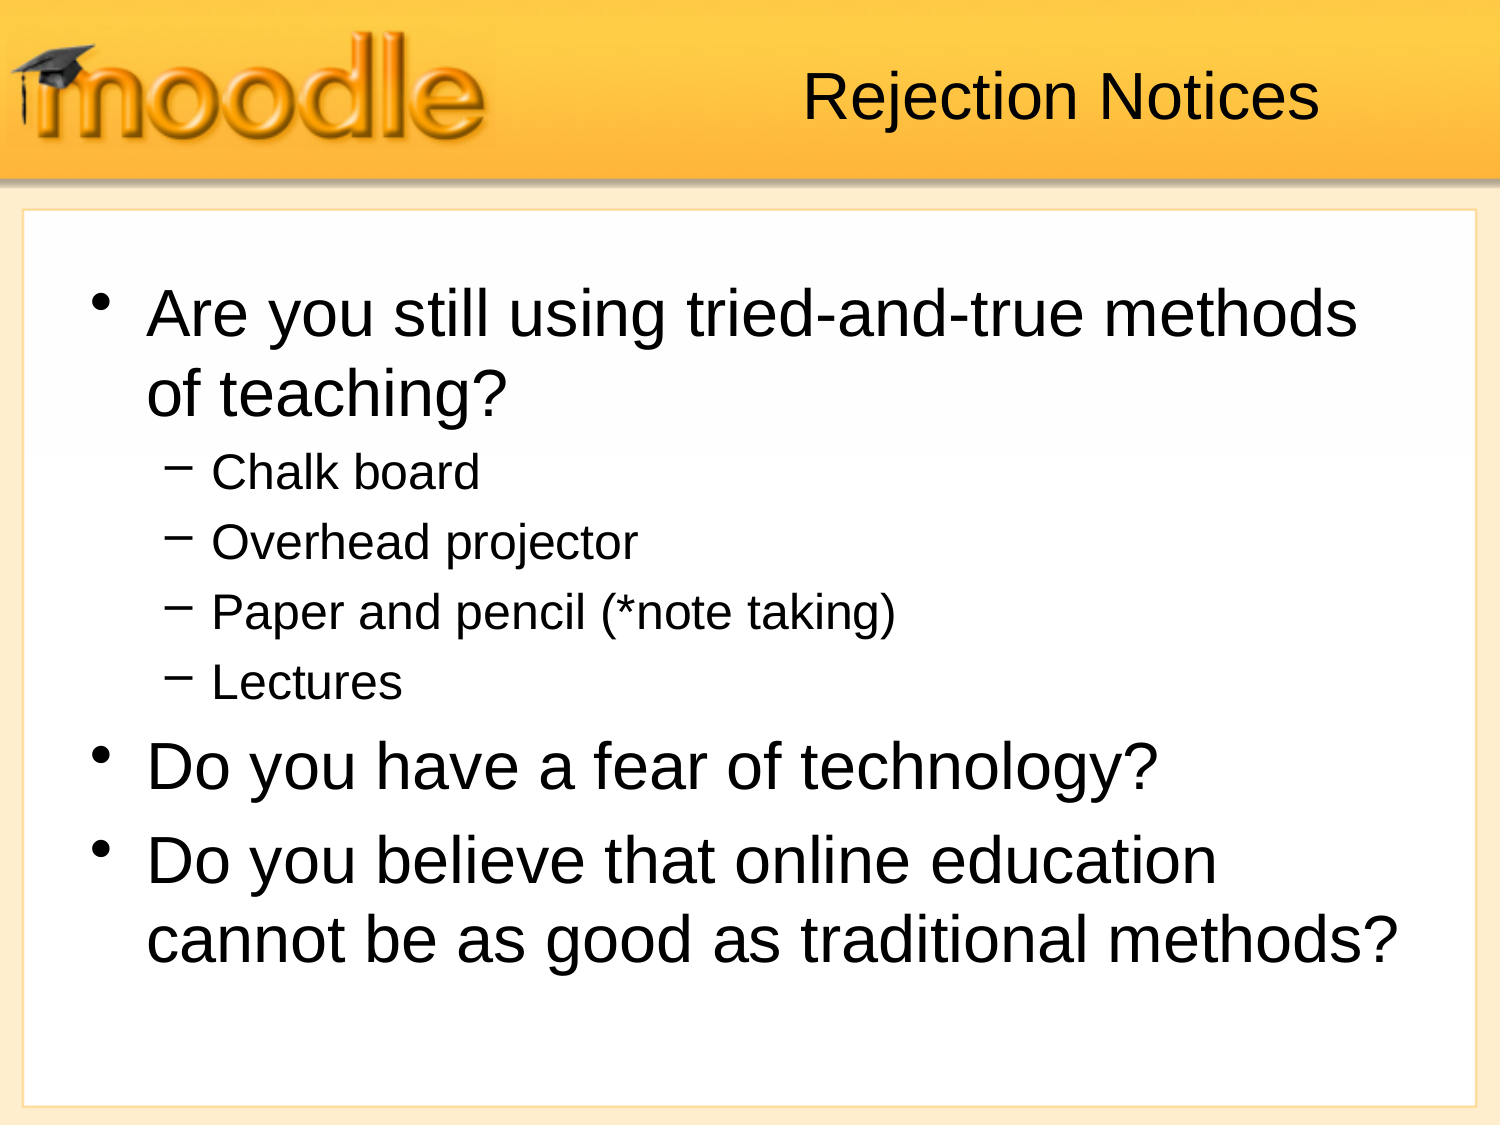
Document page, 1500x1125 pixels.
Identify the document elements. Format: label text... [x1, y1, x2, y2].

list Are you still using tried-and-true methods of teaching? Chalk board Overhead projector Paper and pencil (*note taking) Lectures Do you have a fear of technology? Do you believe that online education cannot be as good as traditional methods? [75, 262, 1425, 1005]
picture [0, 0, 1500, 1125]
title Rejection Notices [698, 45, 1425, 233]
